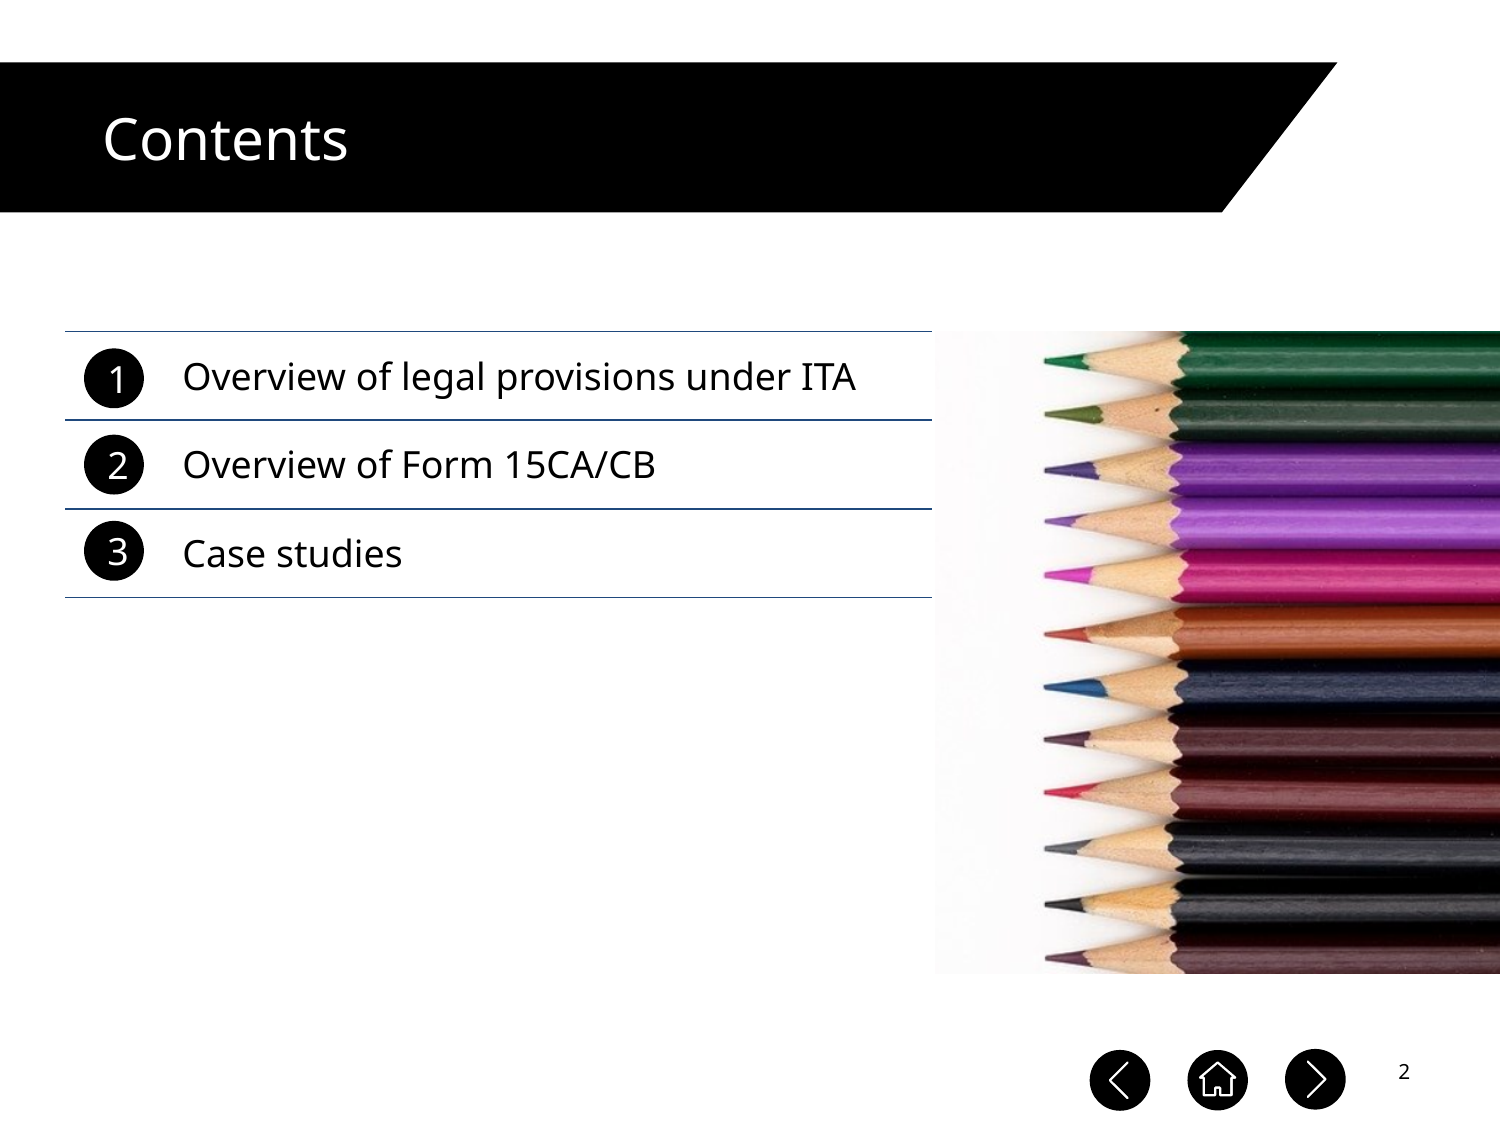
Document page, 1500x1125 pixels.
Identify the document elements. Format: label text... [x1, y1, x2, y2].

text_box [1089, 1048, 1346, 1111]
table_cell [65, 421, 168, 508]
text_box 2 [81, 432, 147, 497]
text_box Contents [0, 60, 1340, 215]
table_cell [65, 510, 168, 597]
text_box 1 [81, 346, 147, 411]
table_header [65, 332, 168, 419]
table_header Overview of legal provisions under ITA [168, 332, 932, 419]
slide_number 2 [1074, 1042, 1425, 1103]
picture [896, 331, 1500, 972]
text_box 3 [81, 518, 147, 583]
table_cell Case studies [168, 510, 891, 597]
table_cell Overview of Form 15CA/CB [168, 421, 891, 508]
